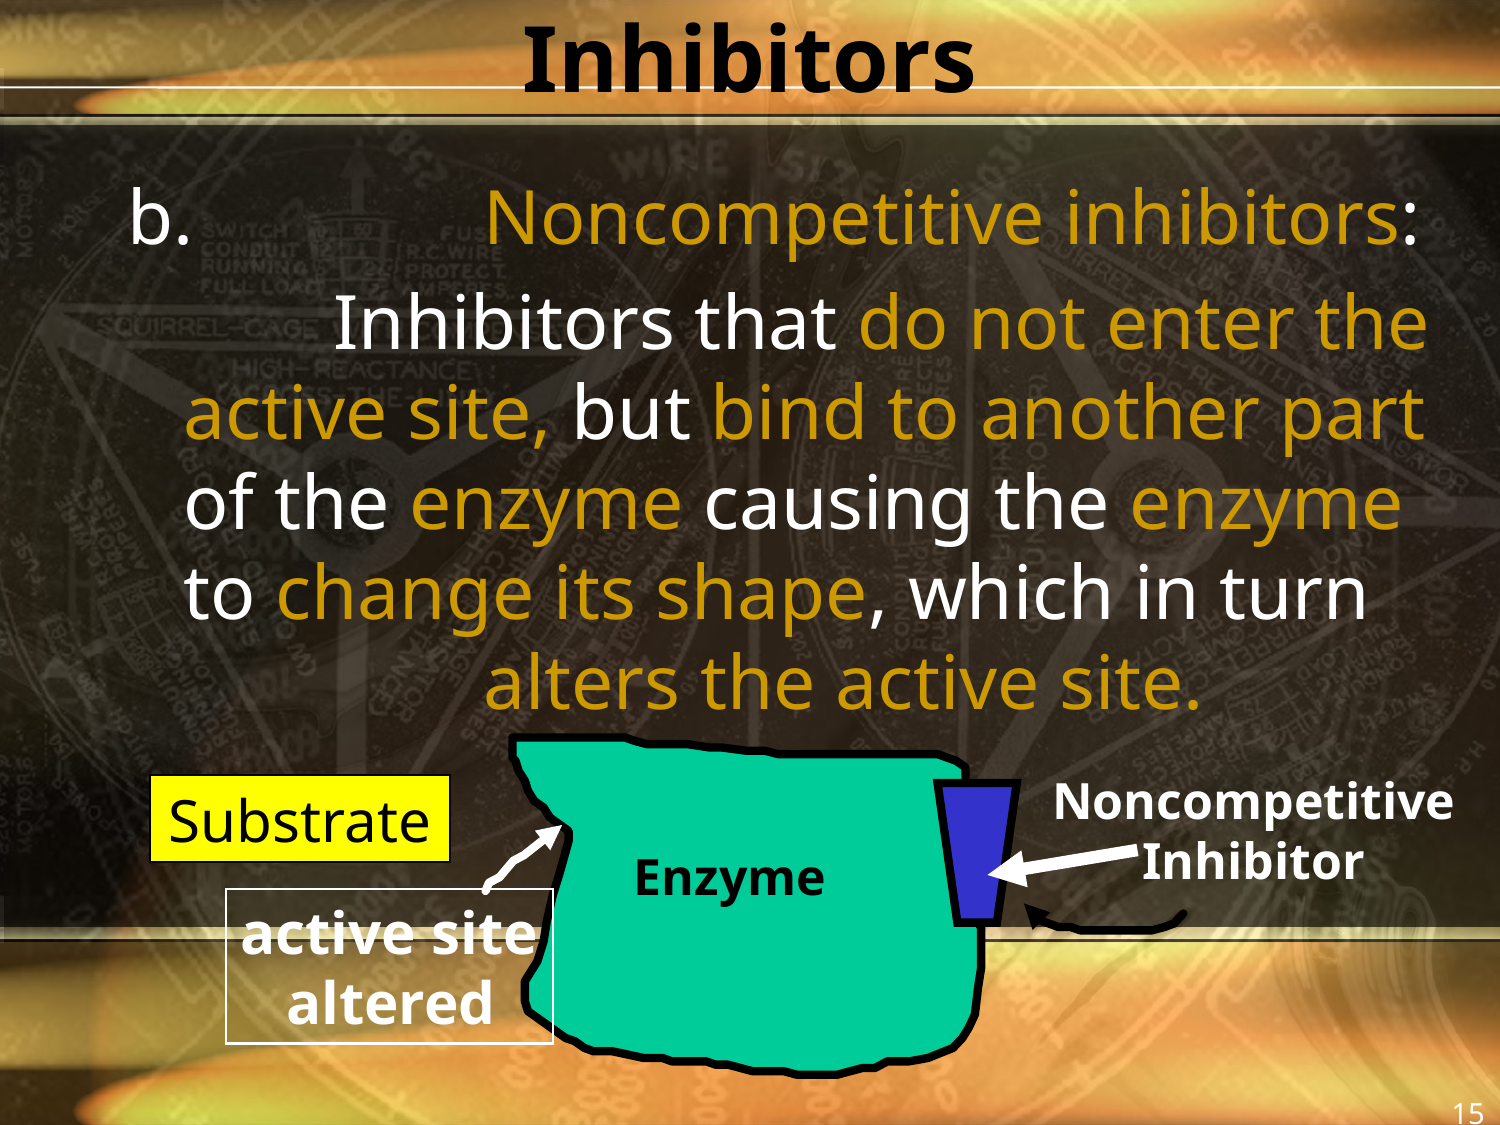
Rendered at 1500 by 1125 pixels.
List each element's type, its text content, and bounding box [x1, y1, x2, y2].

text_box Substrate [149, 774, 450, 863]
title Inhibitors [0, 0, 1500, 113]
text_box [259, 1055, 507, 1060]
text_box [512, 737, 995, 1076]
picture [0, 113, 1500, 1125]
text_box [224, 824, 563, 1047]
slide_number 15 [1187, 1087, 1500, 1125]
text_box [937, 762, 1452, 931]
list b. Noncompetitive inhibitors: Inhibitors that do not enter the active site, but bind to another part of the enzyme causing the enzyme to change its shape, which in turn alters the active site. [112, 162, 1500, 838]
